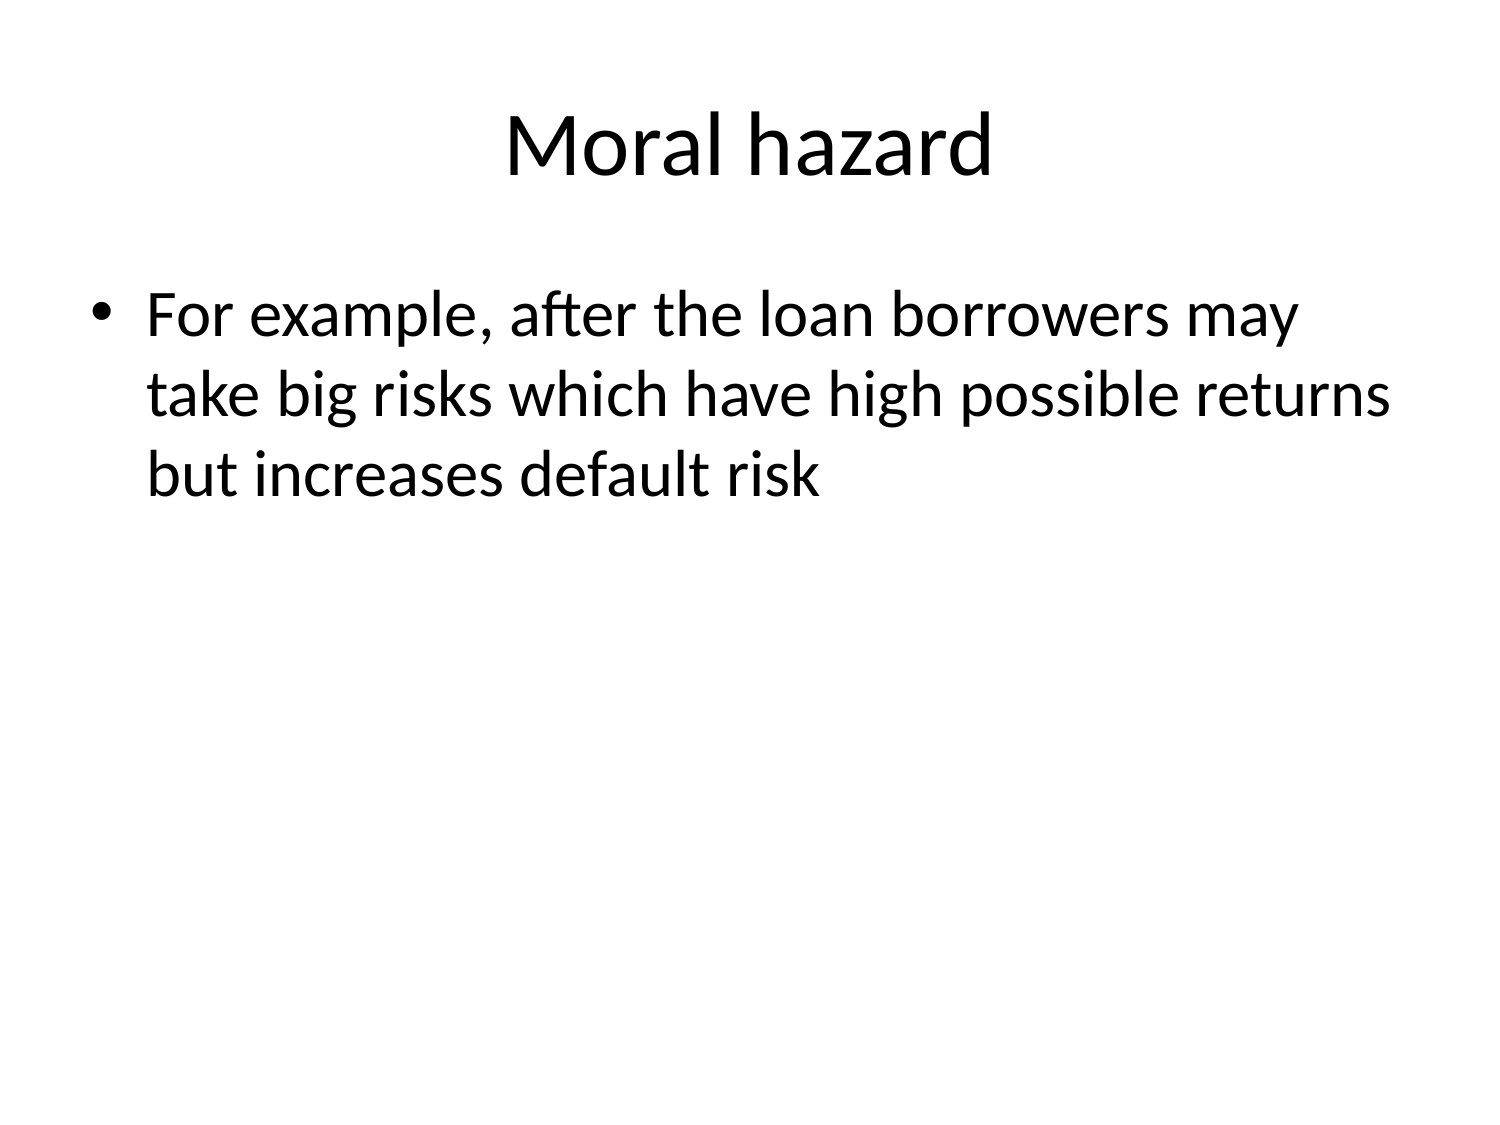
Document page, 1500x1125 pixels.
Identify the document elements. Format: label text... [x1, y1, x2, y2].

title Moral hazard [75, 45, 1425, 233]
list For example, after the loan borrowers may take big risks which have high possible returns but increases default risk [75, 262, 1425, 1005]
